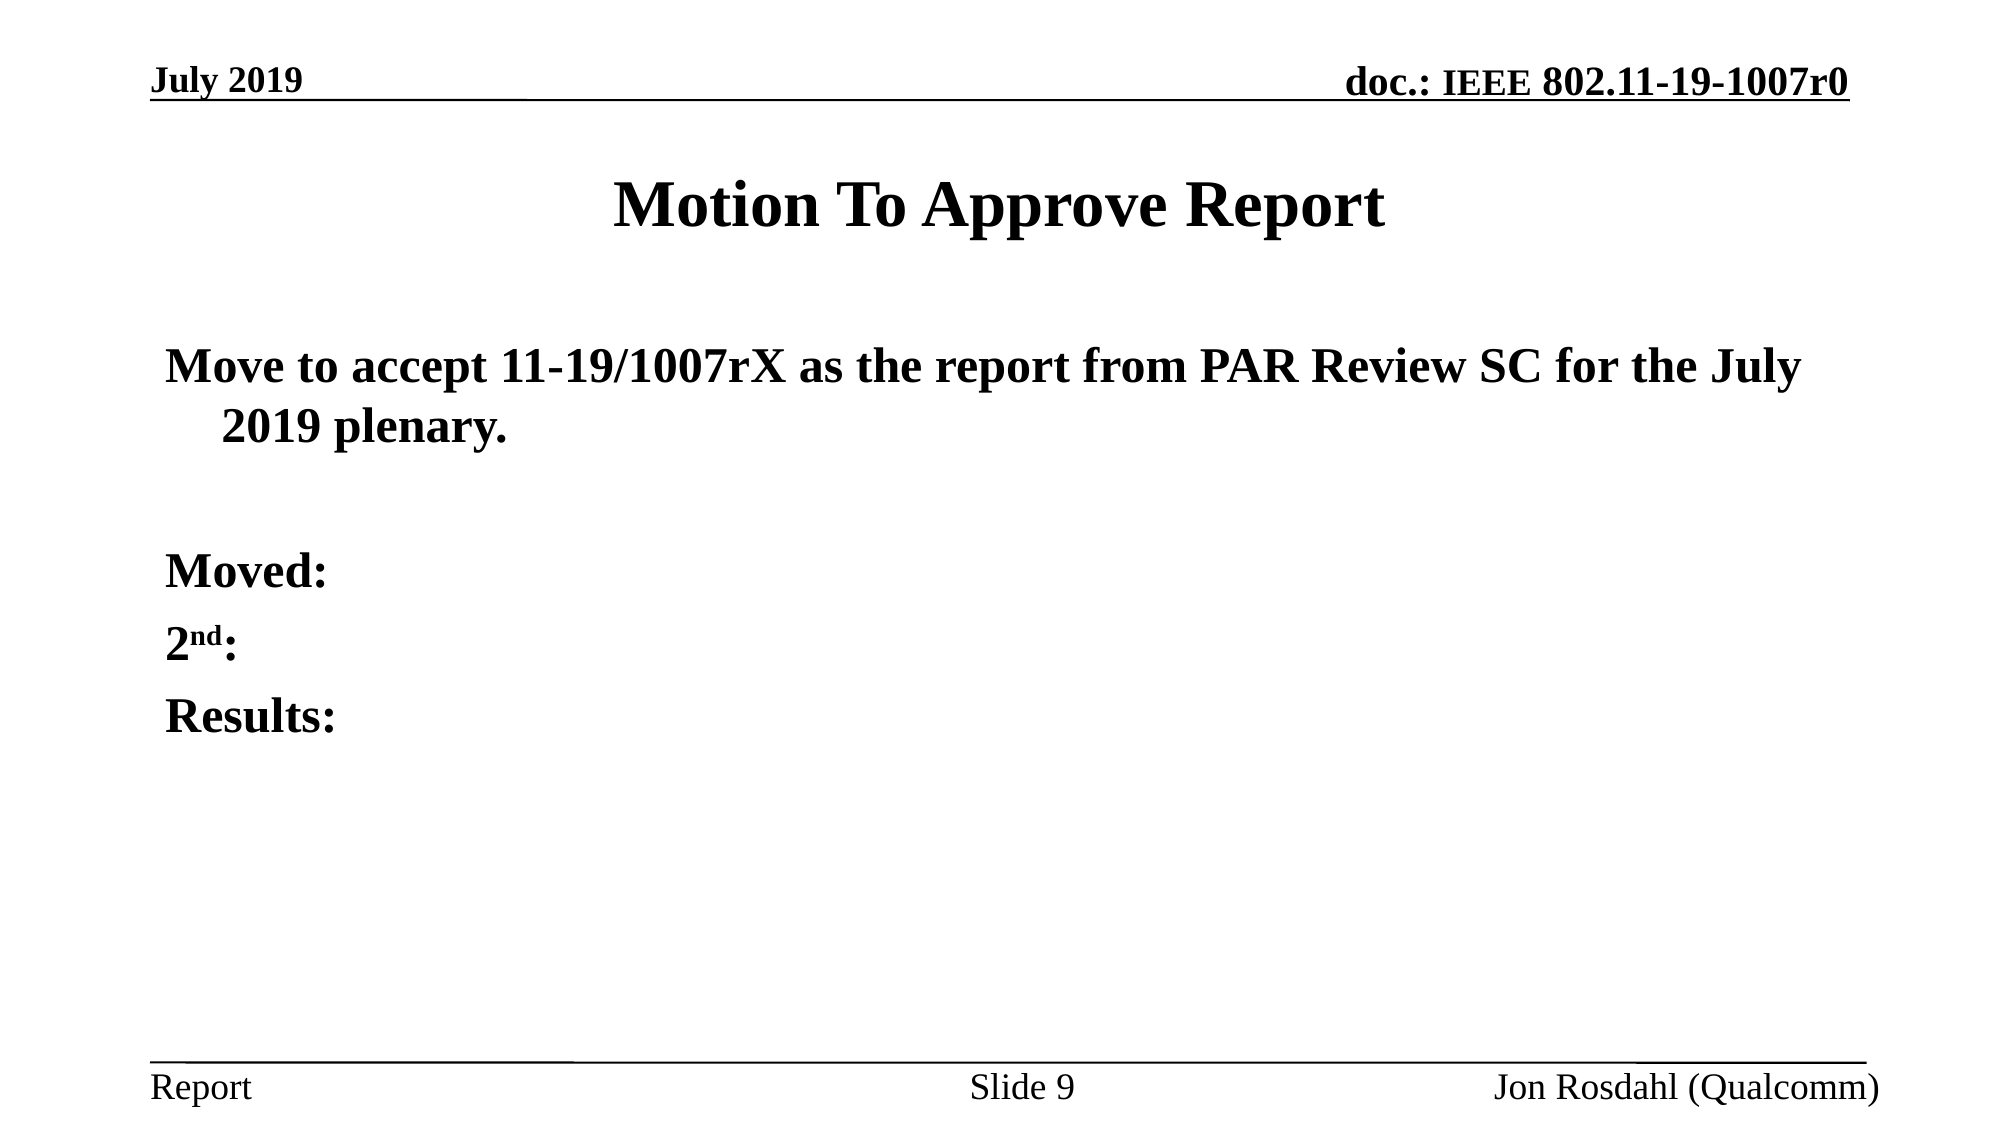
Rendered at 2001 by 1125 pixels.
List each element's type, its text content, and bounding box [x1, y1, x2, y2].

title Motion To Approve Report [149, 112, 1850, 288]
footer Jon Rosdahl (Qualcomm) [1436, 1061, 1881, 1108]
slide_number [149, 49, 431, 100]
slide_number Slide 9 [950, 1061, 1095, 1125]
list Move to accept 11-19/1007rX as the report from PAR Review SC for the July 2019 plenary. Moved: 2nd: Results: [149, 324, 1850, 1000]
